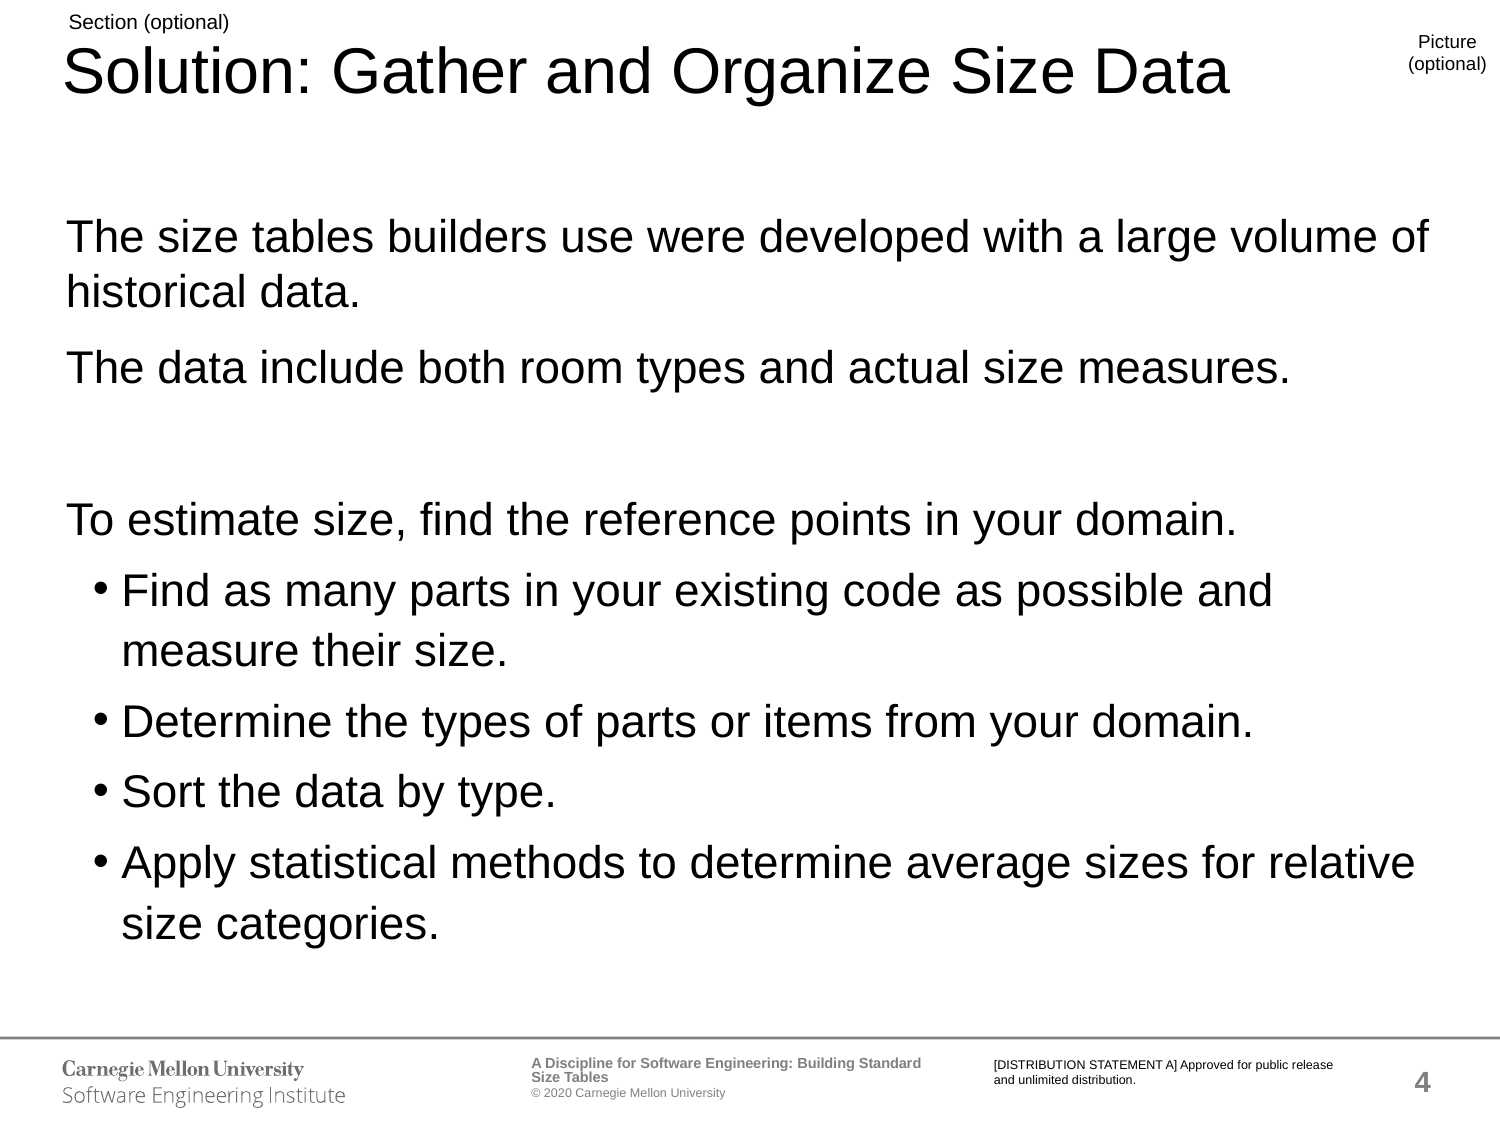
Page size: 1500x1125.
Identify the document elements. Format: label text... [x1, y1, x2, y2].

list The size tables builders use were developed with a large volume of historical data. The data include both room types and actual size measures. To estimate size, find the reference points in your domain. Find as many parts in your existing code as possible and measure their size. Determine the types of parts or items from your domain. Sort the data by type. Apply statistical methods to determine average sizes for relative size categories. [65, 207, 1431, 1030]
title Solution: Gather and Organize Size Data [62, 37, 1338, 182]
